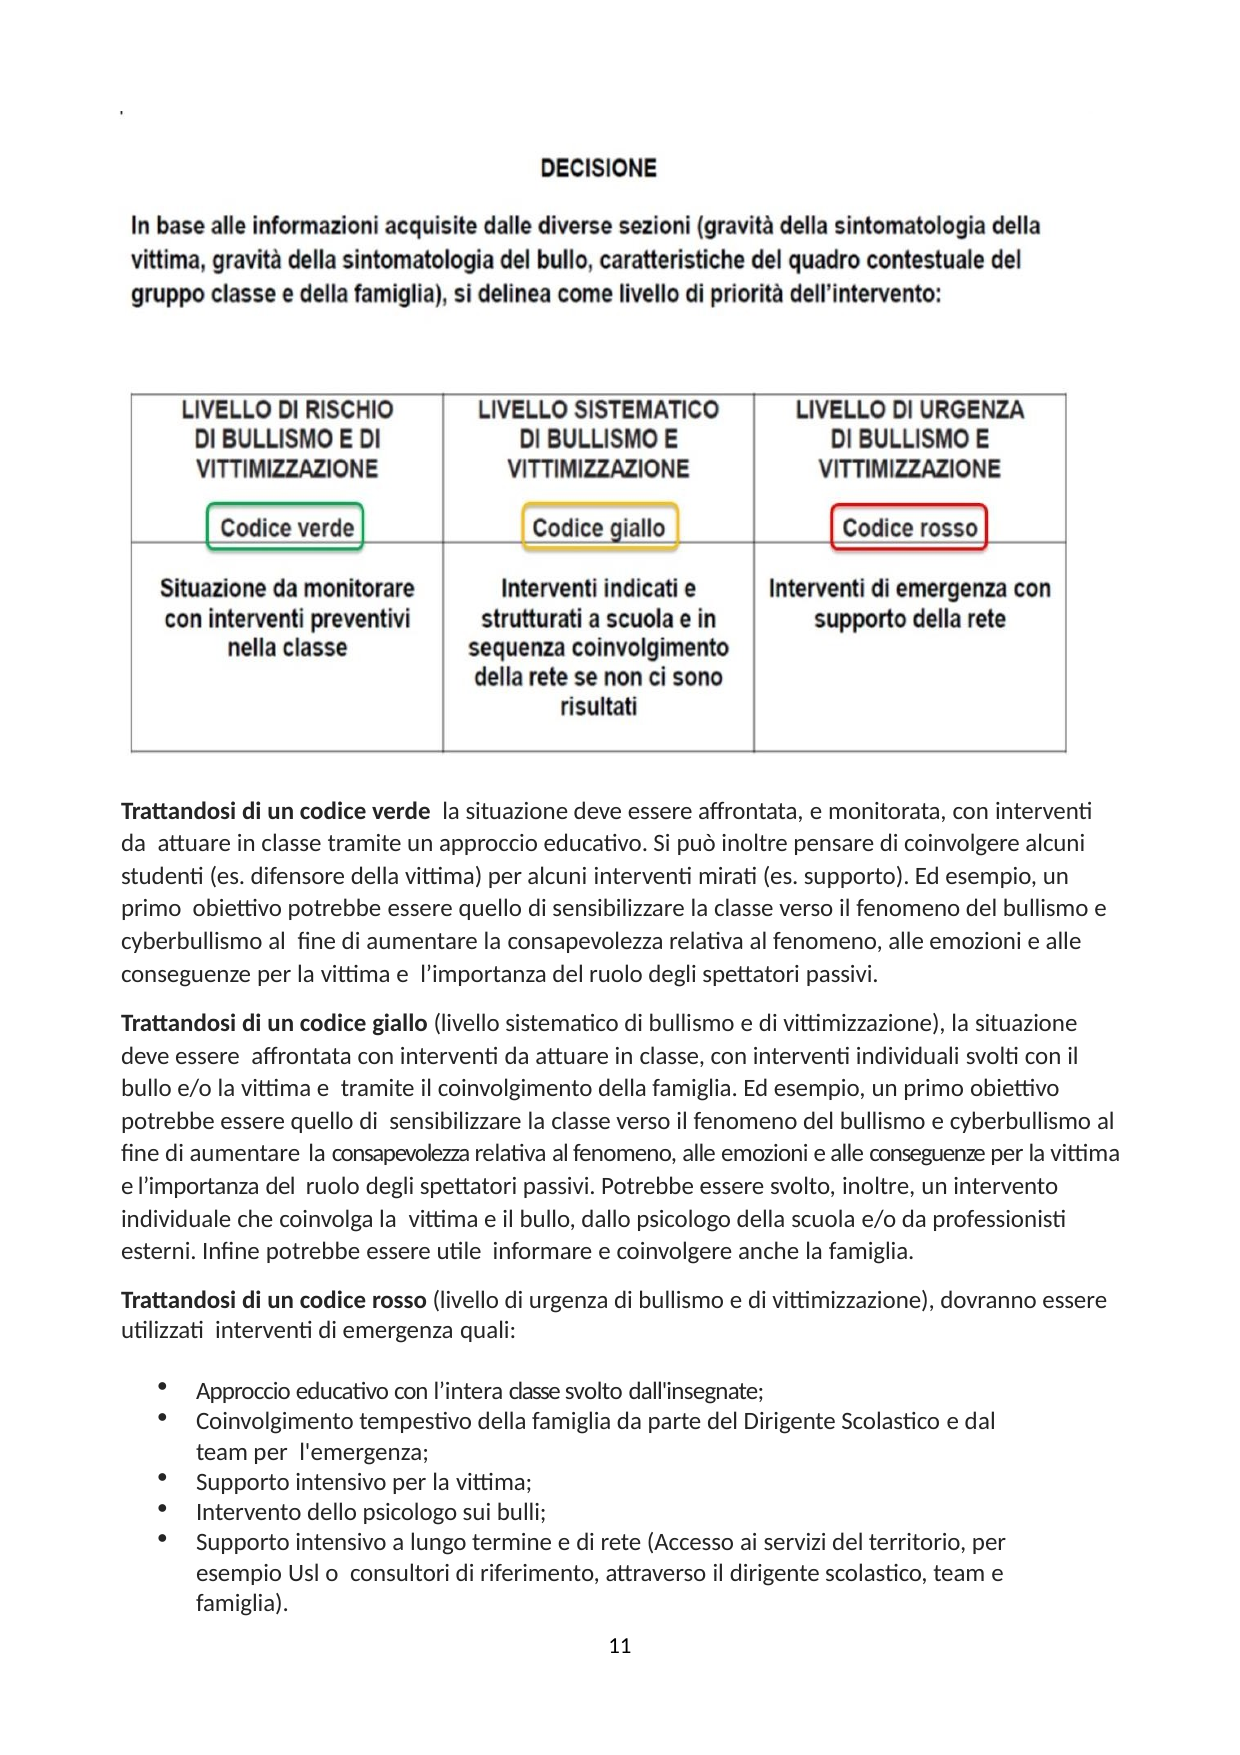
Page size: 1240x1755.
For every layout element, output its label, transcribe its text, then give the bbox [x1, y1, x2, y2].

text_box Trattandosi di un codice verde la situazione deve essere affrontata, e monitorata, con interventi da attuare in classe tramite un approccio educativo. Si può inoltre pensare di coinvolgere alcuni studenti (es. difensore della vittima) per alcuni interventi mirati (es. supporto). Ed esempio, un primo obiettivo potrebbe essere quello di sensibilizzare la classe verso il fenomeno del bullismo e cyberbullismo al fine di aumentare la consapevolezza relativa al fenomeno, alle emozioni e alle conseguenze per la vittima e l’importanza del ruolo degli spettatori passivi. Trattandosi di un codice giallo (livello sistematico di bullismo e di vittimizzazione), la situazione deve essere affrontata con interventi da attuare in classe, con interventi individuali svolti con il bullo e/o la vittima e tramite il coinvolgimento della famiglia. Ed esempio, un primo obiettivo potrebbe essere quello di sensibilizzare la classe verso il fenomeno del bullismo e cyberbullismo al fine di aumentare la consapevolezza relativa al fenomeno, alle emozioni e alle conseguenze per la vittima e l’importanza del ruolo degli spettatori passivi. Potrebbe essere svolto, inoltre, un intervento individuale che coinvolga la vittima e il bullo, dallo psicologo della scuola e/o da professionisti esterni. Infine potrebbe essere utile informare e coinvolgere anche la famiglia. Trattandosi di un codice rosso (livello di urgenza di bullismo e di vittimizzazione), dovranno essere utilizzati interventi di emergenza quali: Approccio educativo con l’intera classe svolto dall'insegnate; Coinvolgimento tempestivo della famiglia da parte del Dirigente Scolastico e dal team per l'emergenza; Supporto intensivo per la vittima; Intervento dello psicologo sui bulli; Supporto intensivo a lungo termine e di rete (Accesso ai servizi del territorio, per esempio Usl o consultori di riferimento, attraverso il dirigente scolastico, team e famiglia). [119, 789, 1124, 1617]
text_box [118, 111, 1093, 756]
slide_number 11 [602, 1634, 639, 1755]
